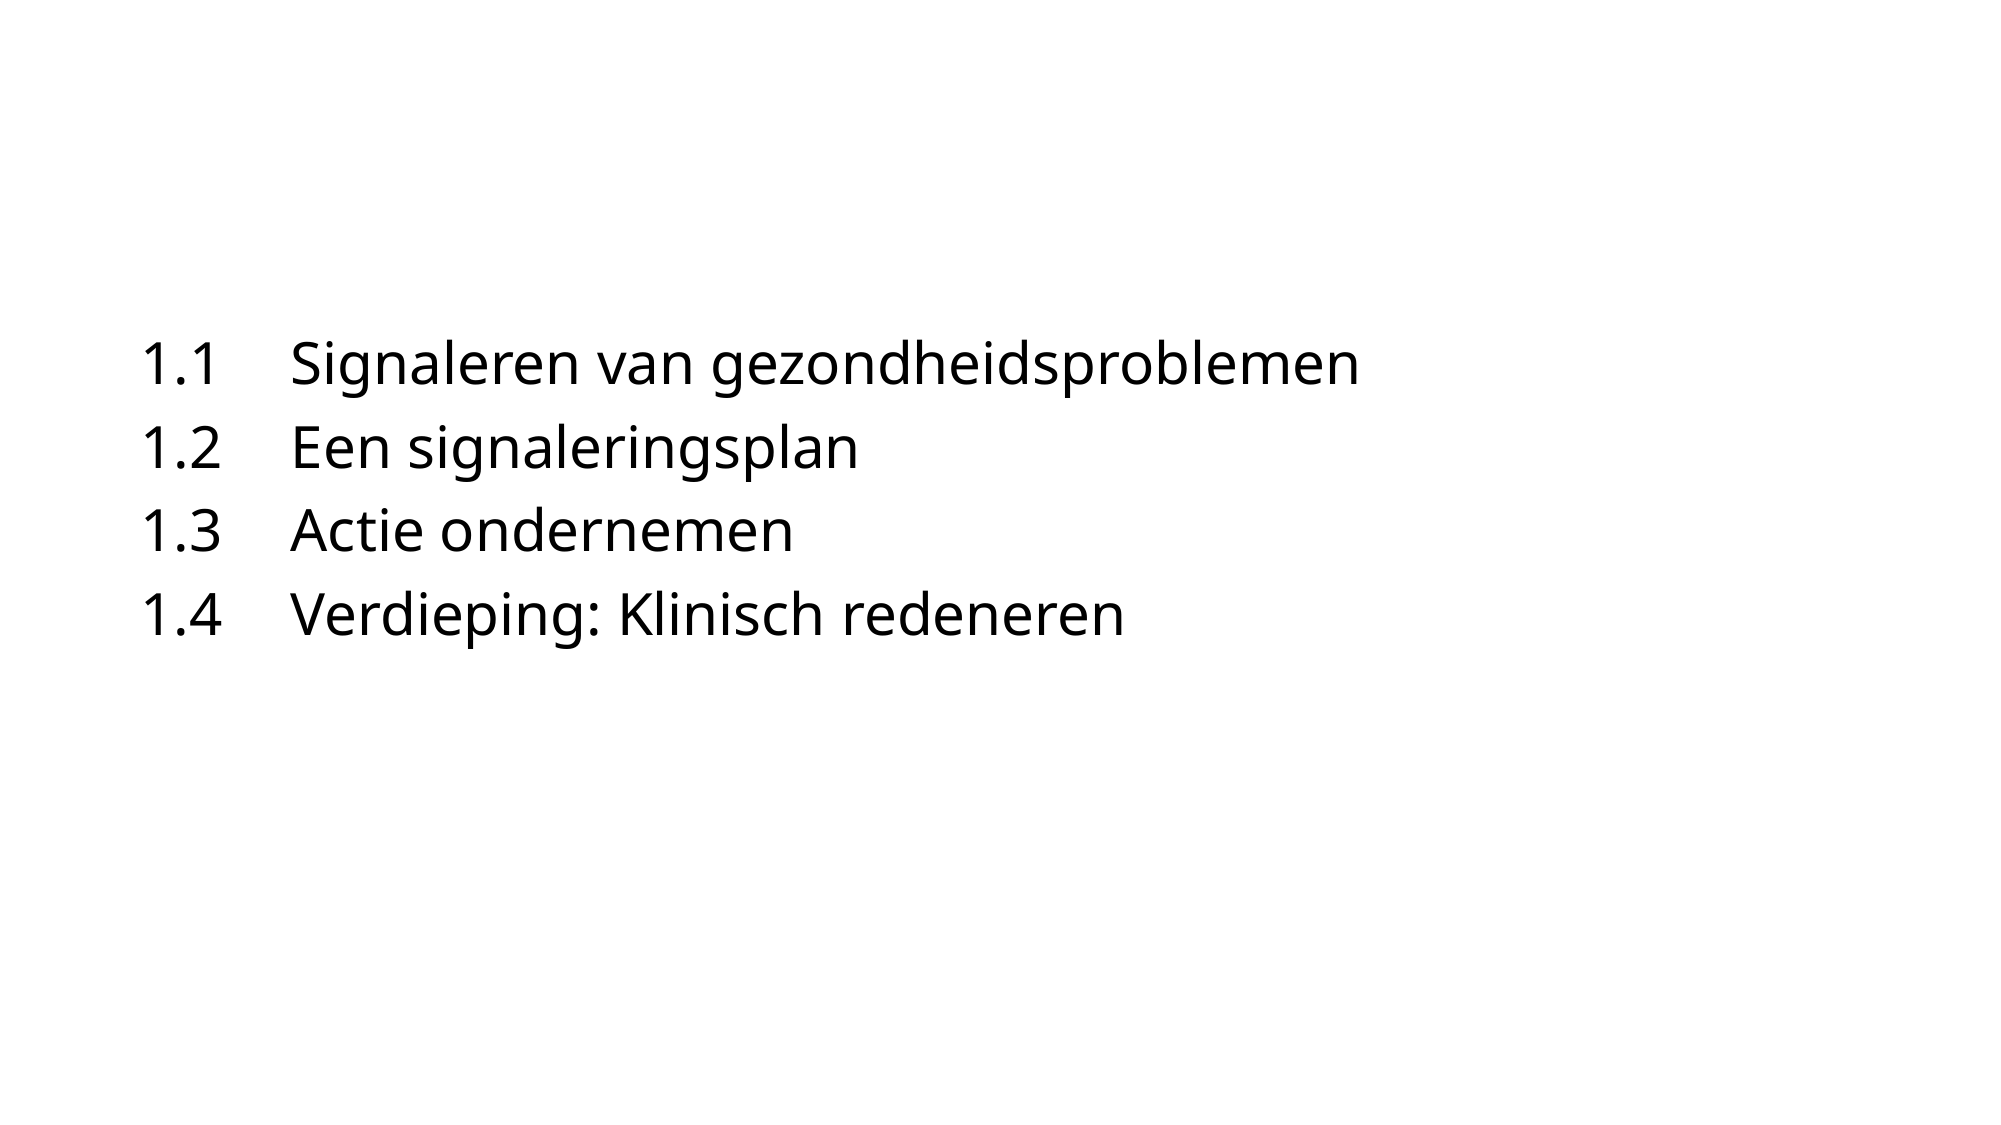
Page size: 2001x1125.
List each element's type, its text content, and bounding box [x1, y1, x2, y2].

list 1.1 Signaleren van gezondheidsproblemen 1.2 Een signaleringsplan 1.3 Actie ondernemen 1.4 Verdieping: Klinisch redeneren [125, 326, 1851, 748]
